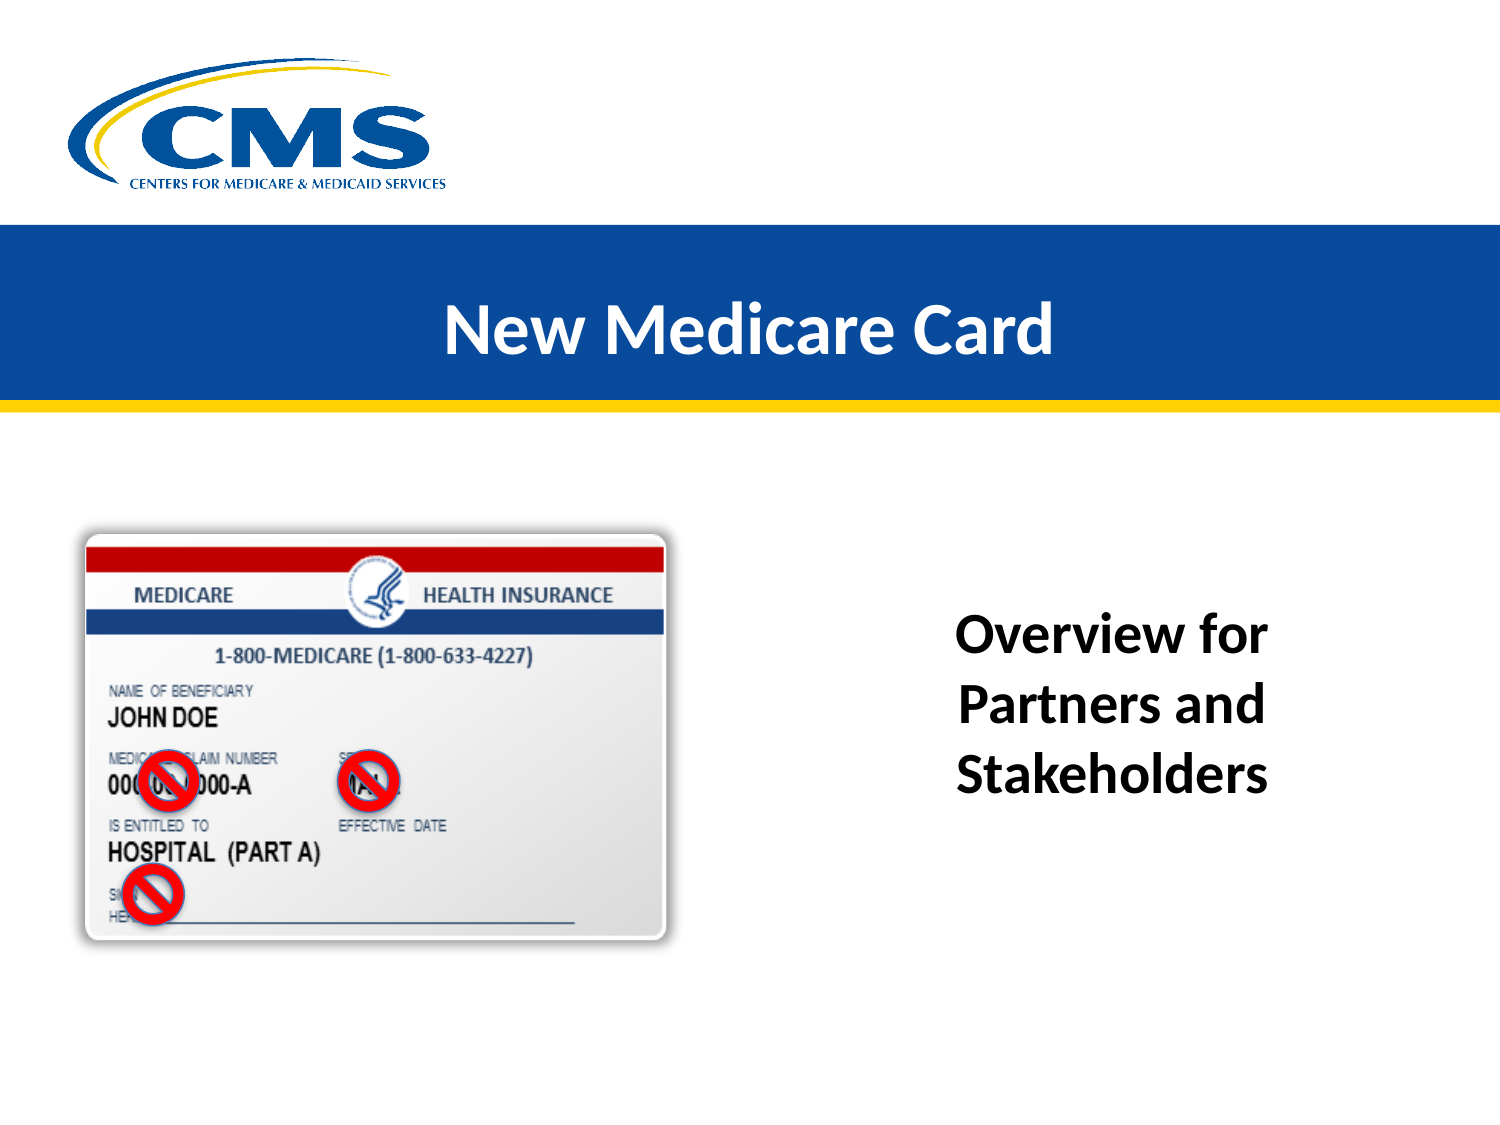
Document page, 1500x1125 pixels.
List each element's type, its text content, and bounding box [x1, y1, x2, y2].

picture [62, 512, 690, 963]
picture [65, 50, 448, 200]
title New Medicare Card [0, 249, 1500, 400]
text_box Overview for Partners and Stakeholders [875, 587, 1350, 813]
